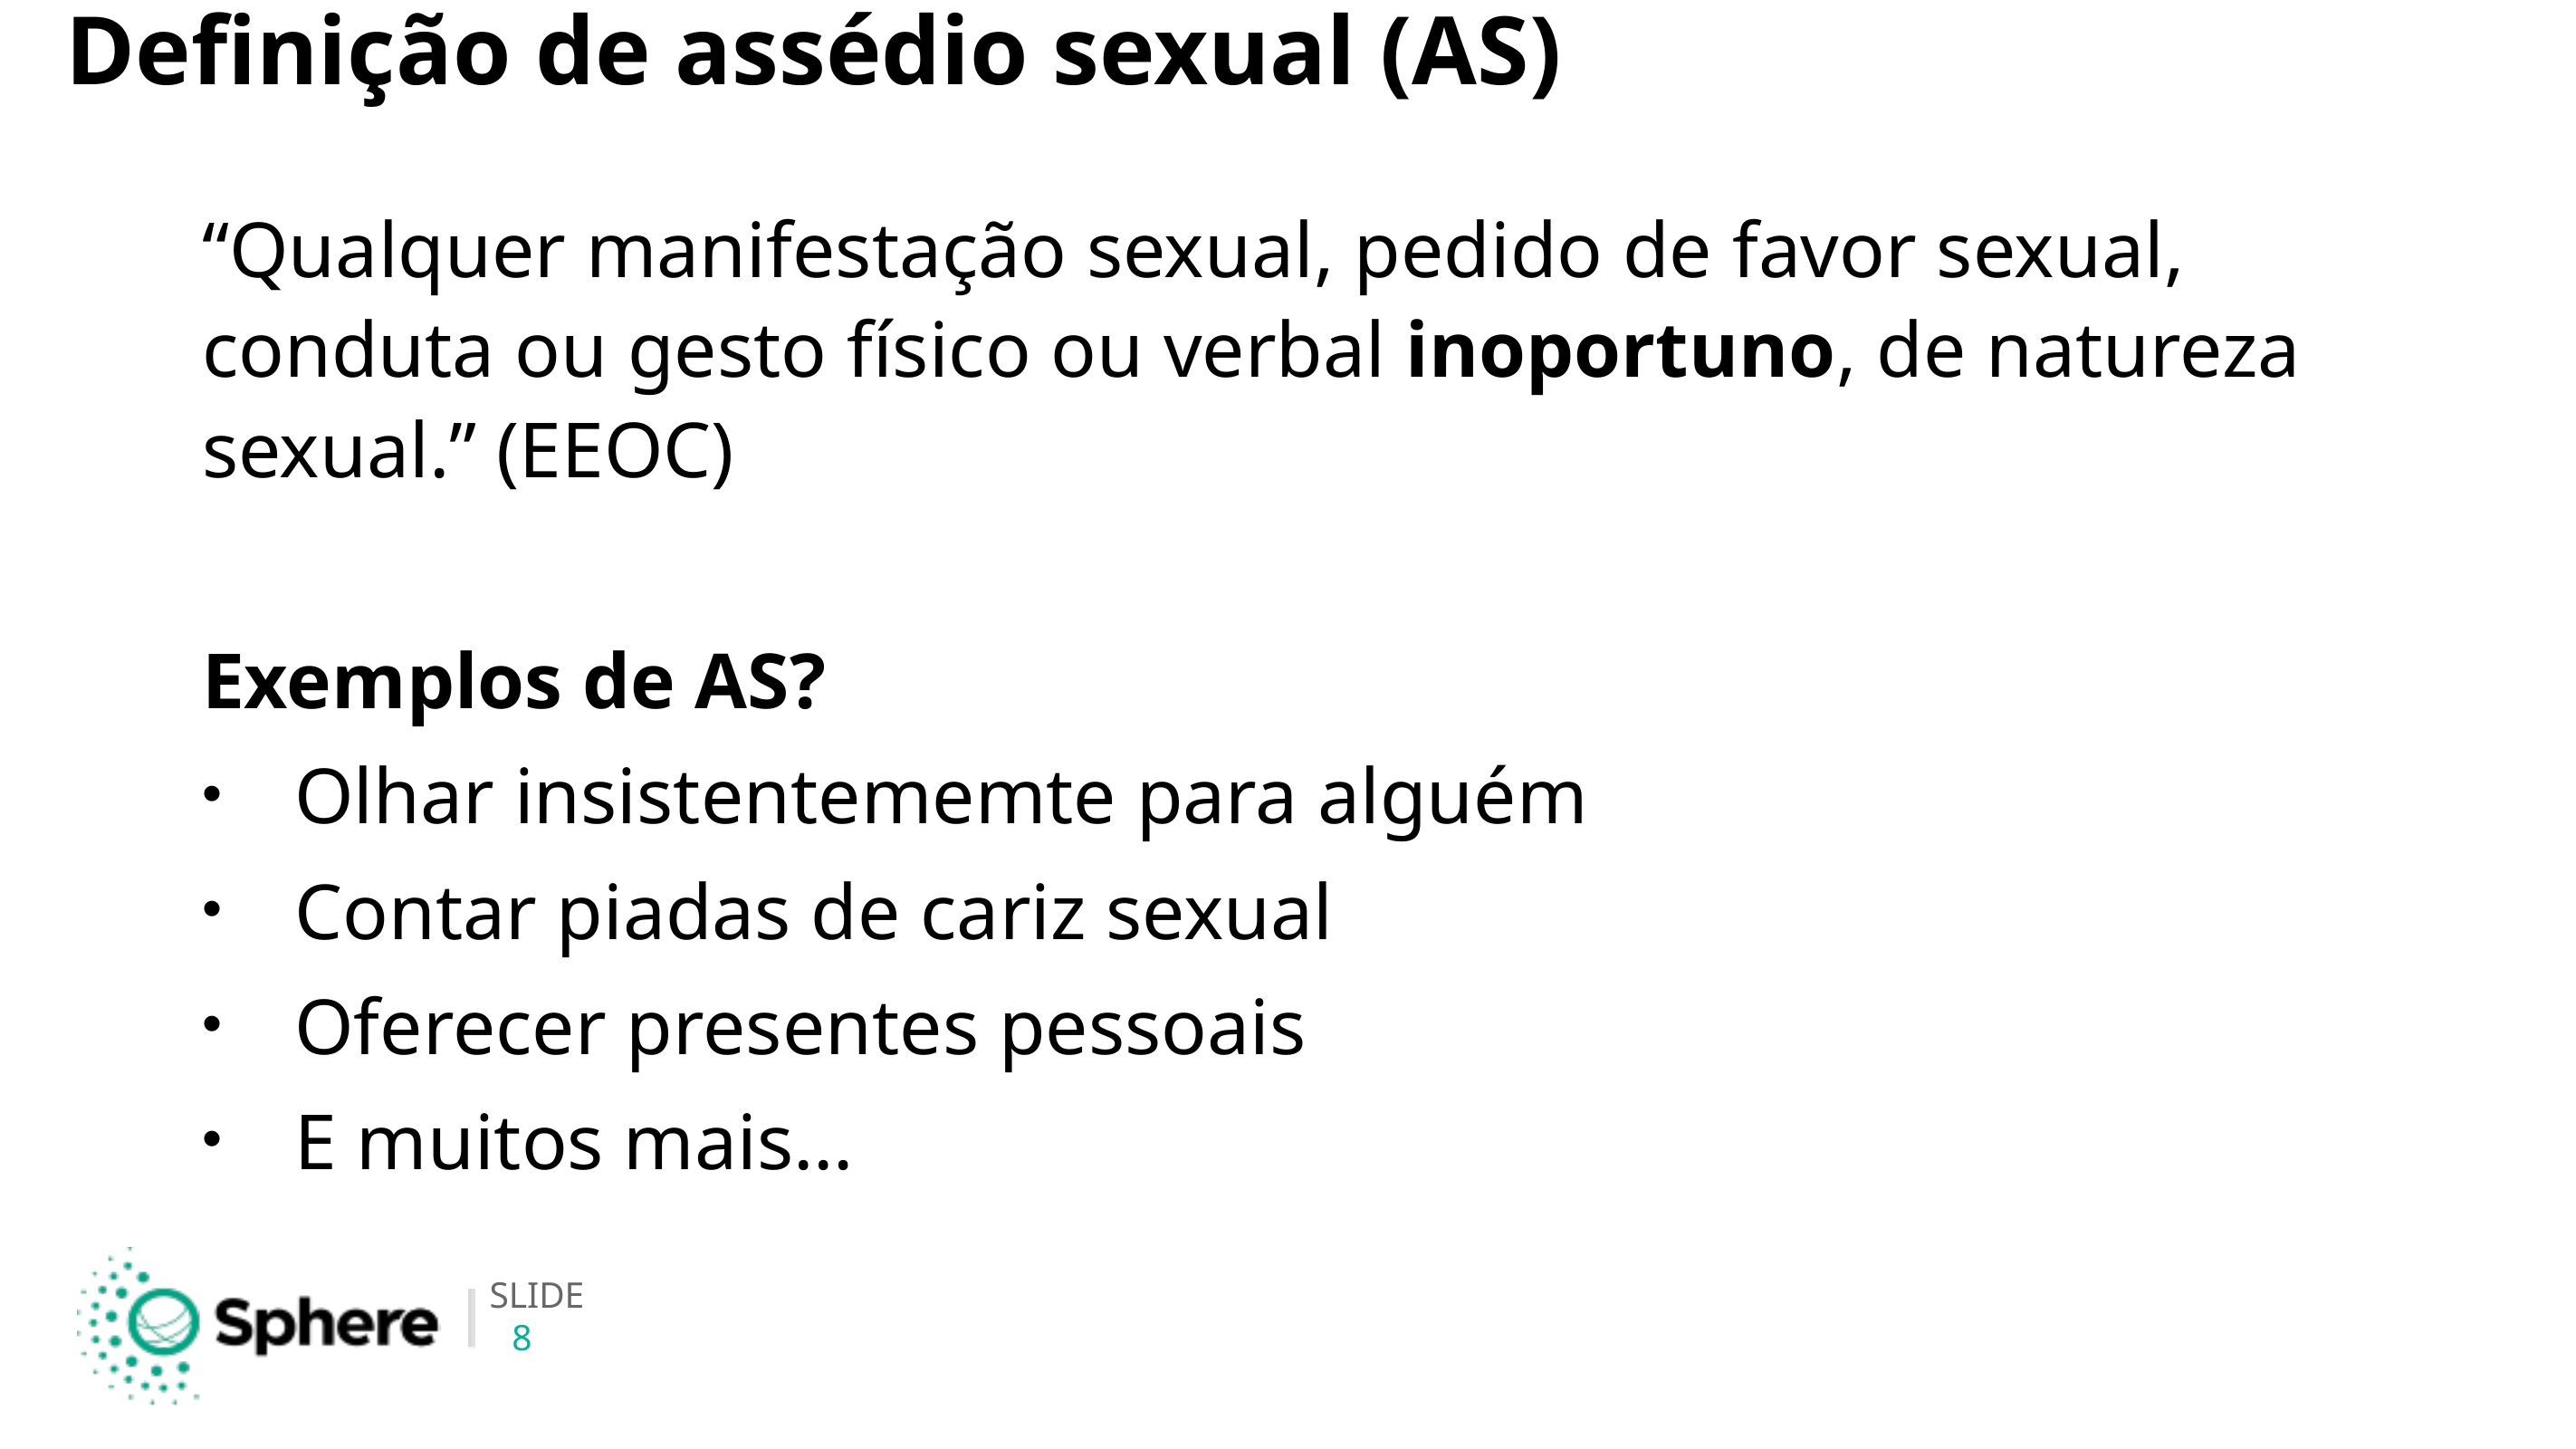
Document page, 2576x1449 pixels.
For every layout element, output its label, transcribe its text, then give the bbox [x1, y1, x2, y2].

picture [77, 1247, 441, 1407]
title Definição de assédio sexual (AS) [57, 0, 2519, 151]
slide_number 8 [503, 1307, 568, 1369]
picture [468, 1289, 479, 1349]
list “Qualquer manifestação sexual, pedido de favor sexual, conduta ou gesto físico ou verbal inoportuno, de natureza sexual.” (EEOC) Exemplos de AS? Olhar insistentememte para alguém Contar piadas de cariz sexual Oferecer presentes pessoais E muitos mais… [194, 184, 2377, 1195]
